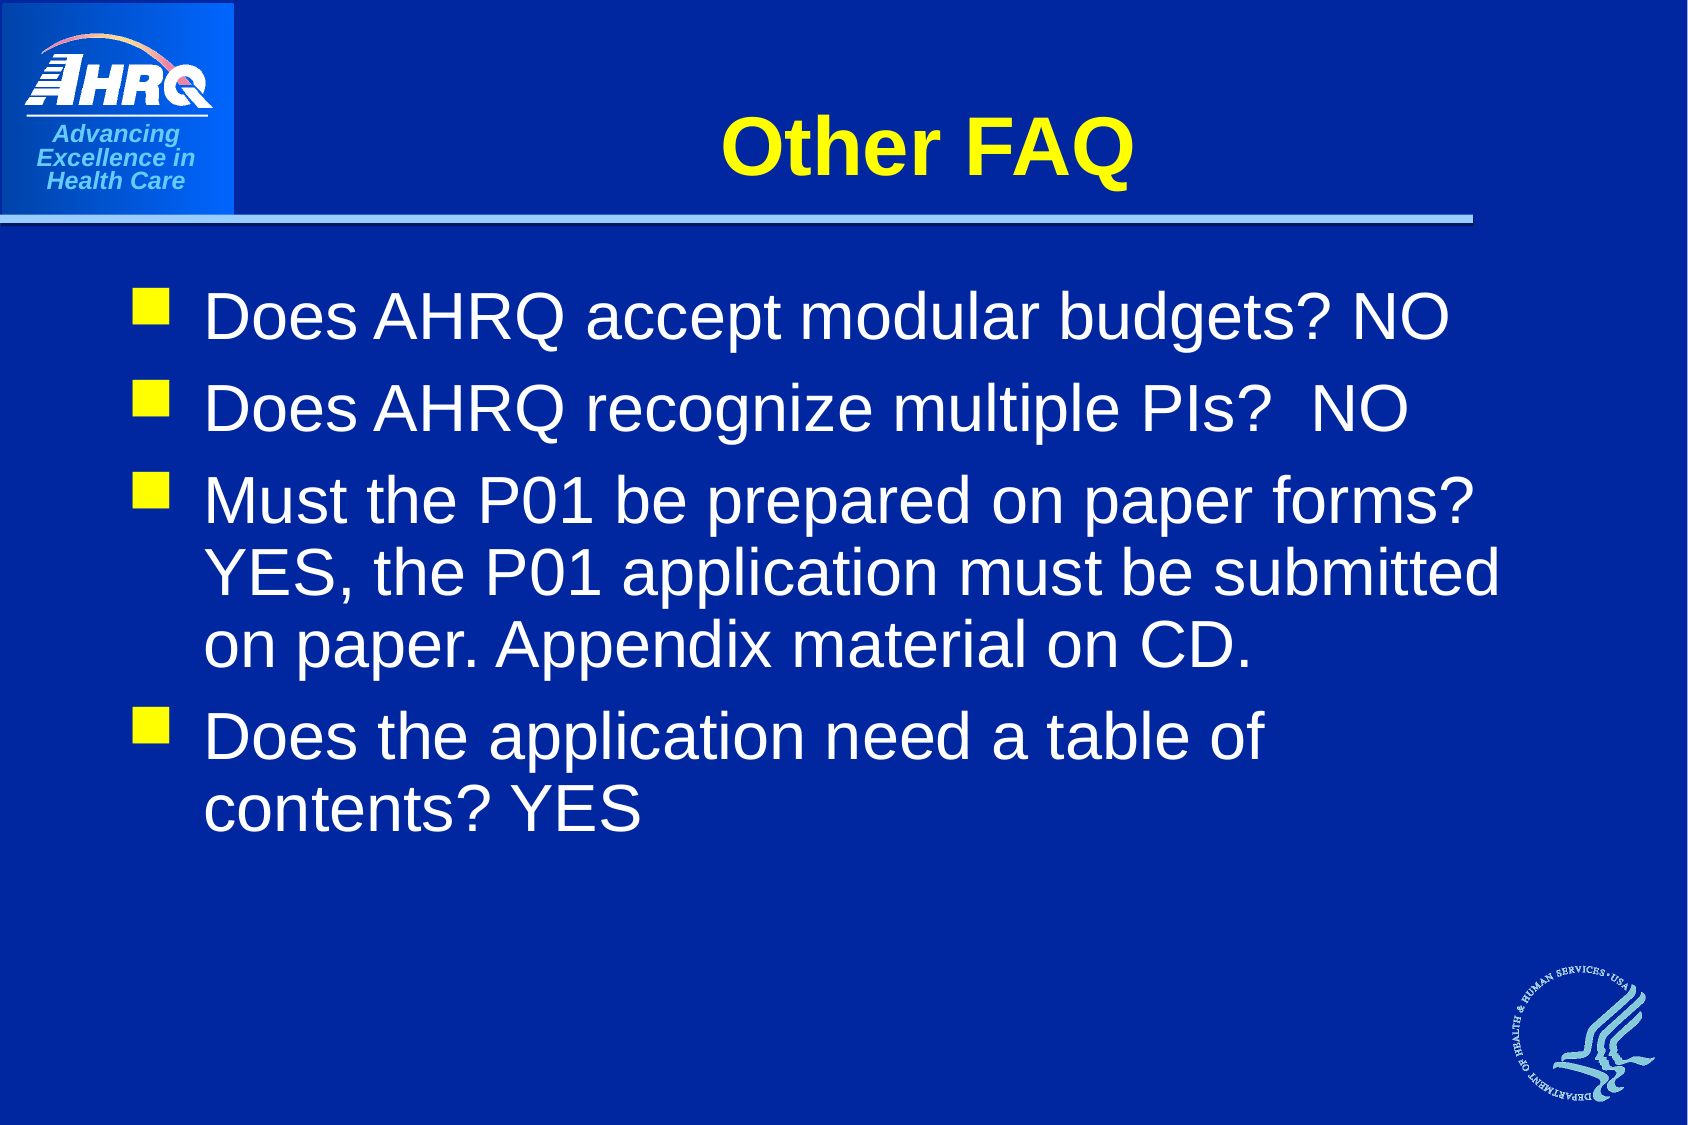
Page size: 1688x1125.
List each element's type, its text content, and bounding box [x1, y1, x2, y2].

list Does AHRQ accept modular budgets? NO Does AHRQ recognize multiple PIs? NO Must the P01 be prepared on paper forms? YES, the P01 application must be submitted on paper. Appendix material on CD. Does the application need a table of contents? YES [111, 274, 1588, 751]
picture [9, 12, 229, 133]
title Other FAQ [268, 56, 1588, 202]
picture [1493, 950, 1670, 1123]
